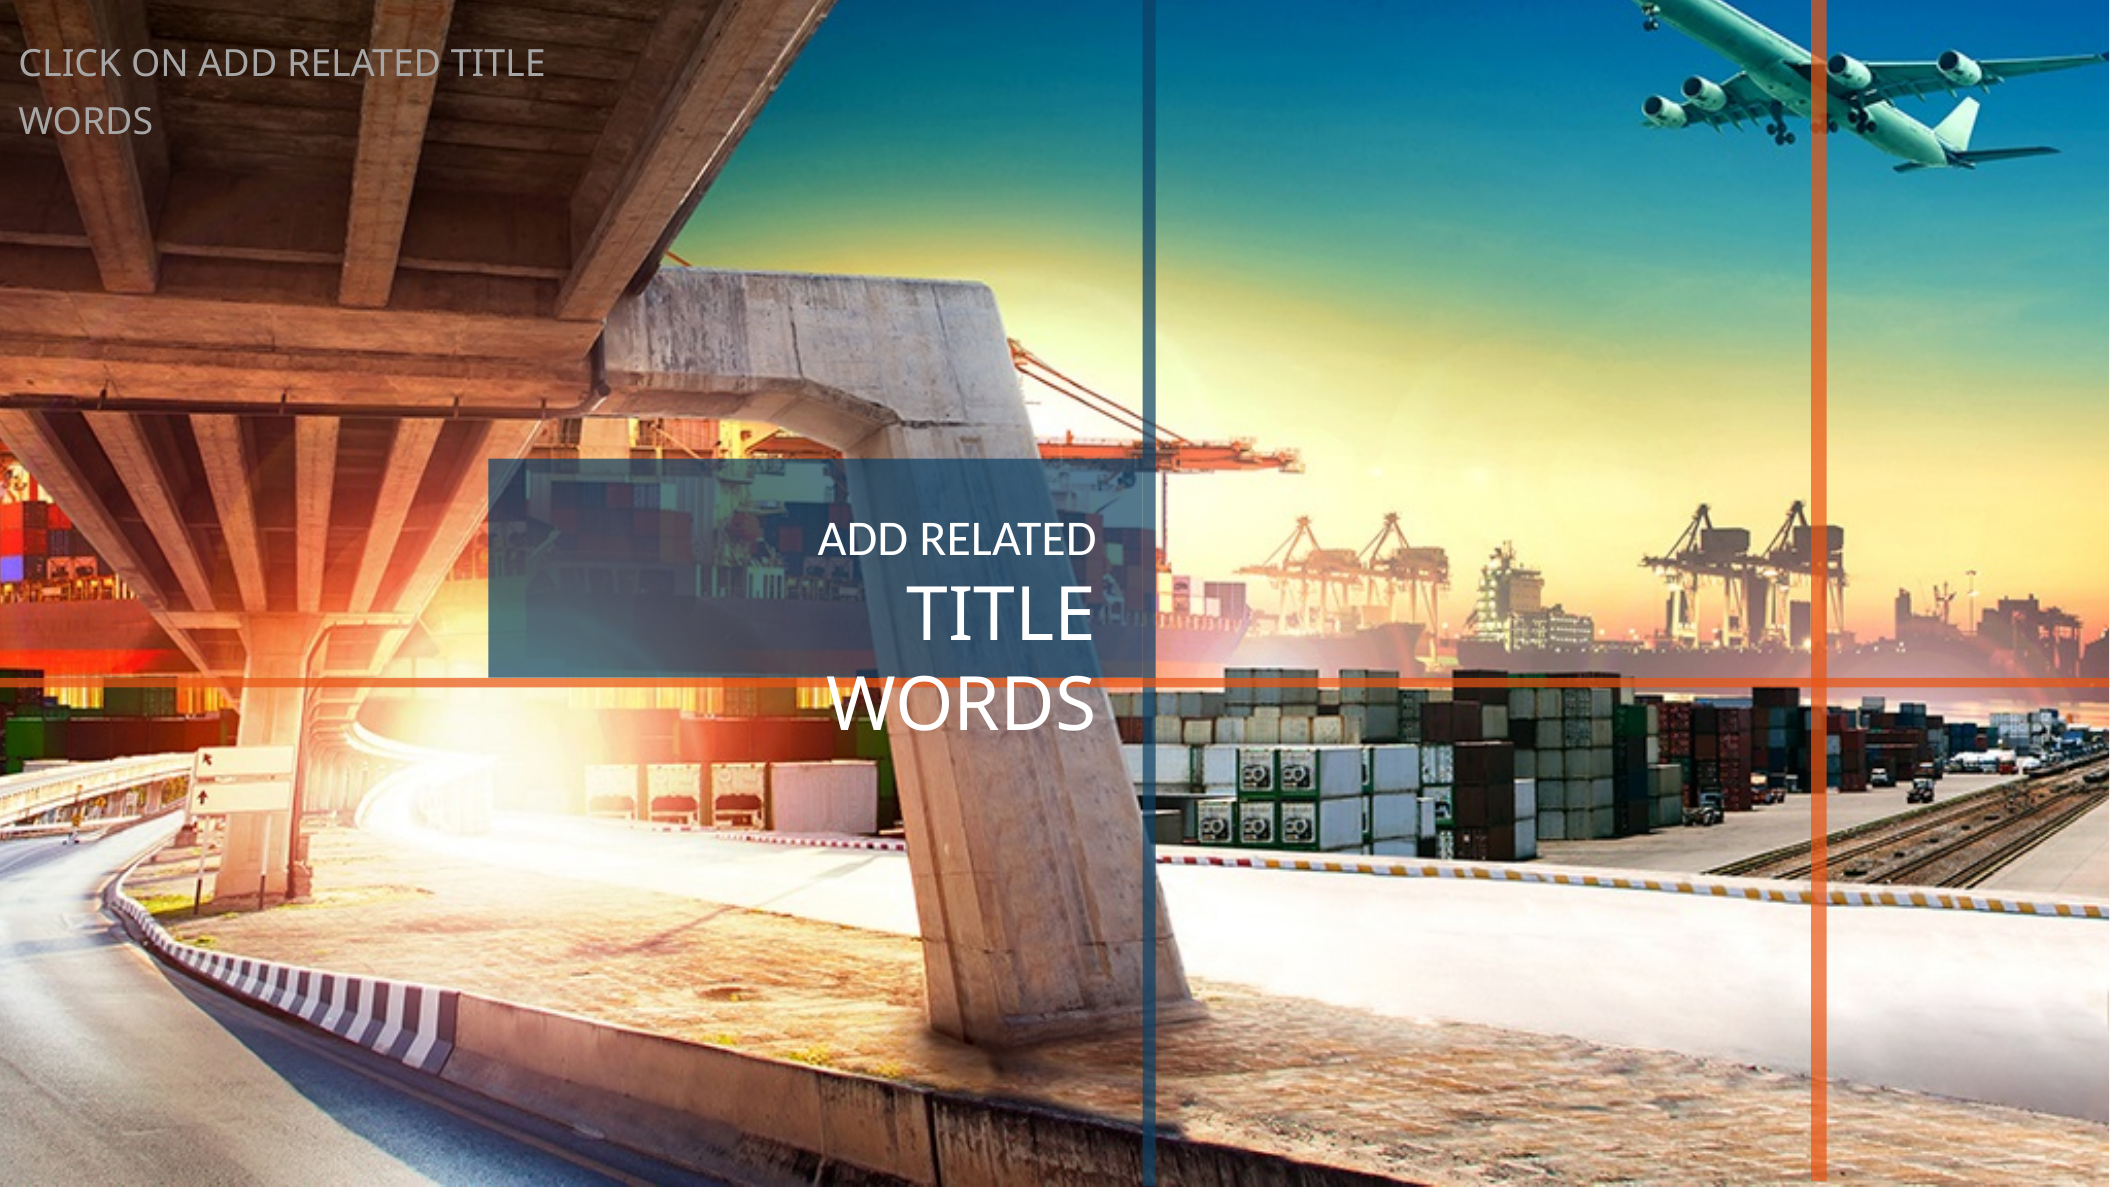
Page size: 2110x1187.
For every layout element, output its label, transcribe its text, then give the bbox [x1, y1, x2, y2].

text_box [0, 688, 1142, 1187]
text_box [1142, 0, 1156, 677]
text_box [1142, 688, 1156, 1187]
text_box [1827, 0, 2110, 677]
text_box [1811, 0, 1827, 677]
text_box CLICK ON ADD RELATED TITLE WORDS [3, 18, 595, 150]
text_box [0, 0, 1142, 677]
text_box [1156, 0, 1811, 677]
text_box [0, 677, 674, 688]
text_box ADD RELATED TITLE WORDS [674, 498, 1112, 753]
text_box [488, 458, 1143, 678]
text_box [1112, 677, 2110, 688]
text_box [1156, 688, 2110, 1187]
text_box [1811, 688, 1827, 1182]
